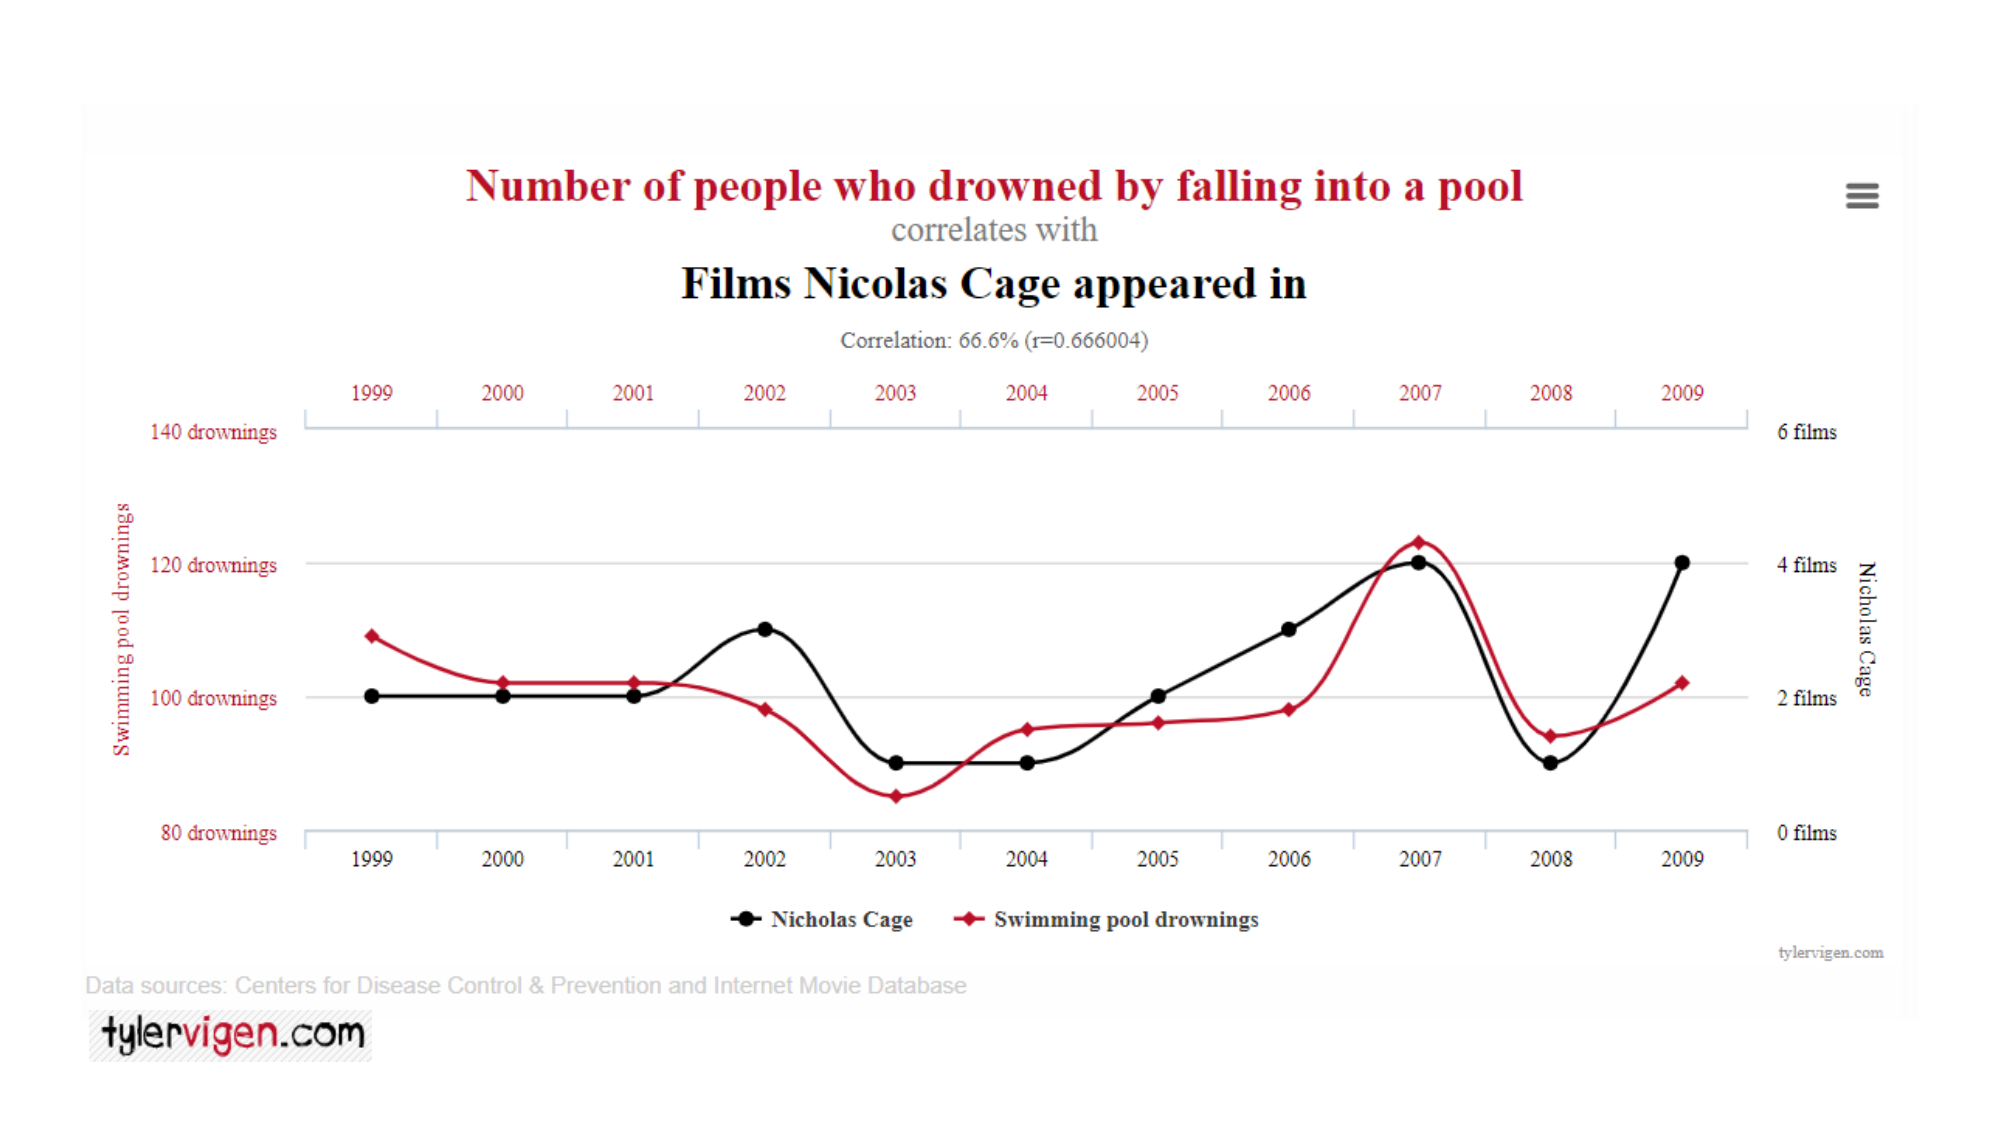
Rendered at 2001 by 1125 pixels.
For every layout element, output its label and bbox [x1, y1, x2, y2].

picture [80, 104, 1919, 1063]
